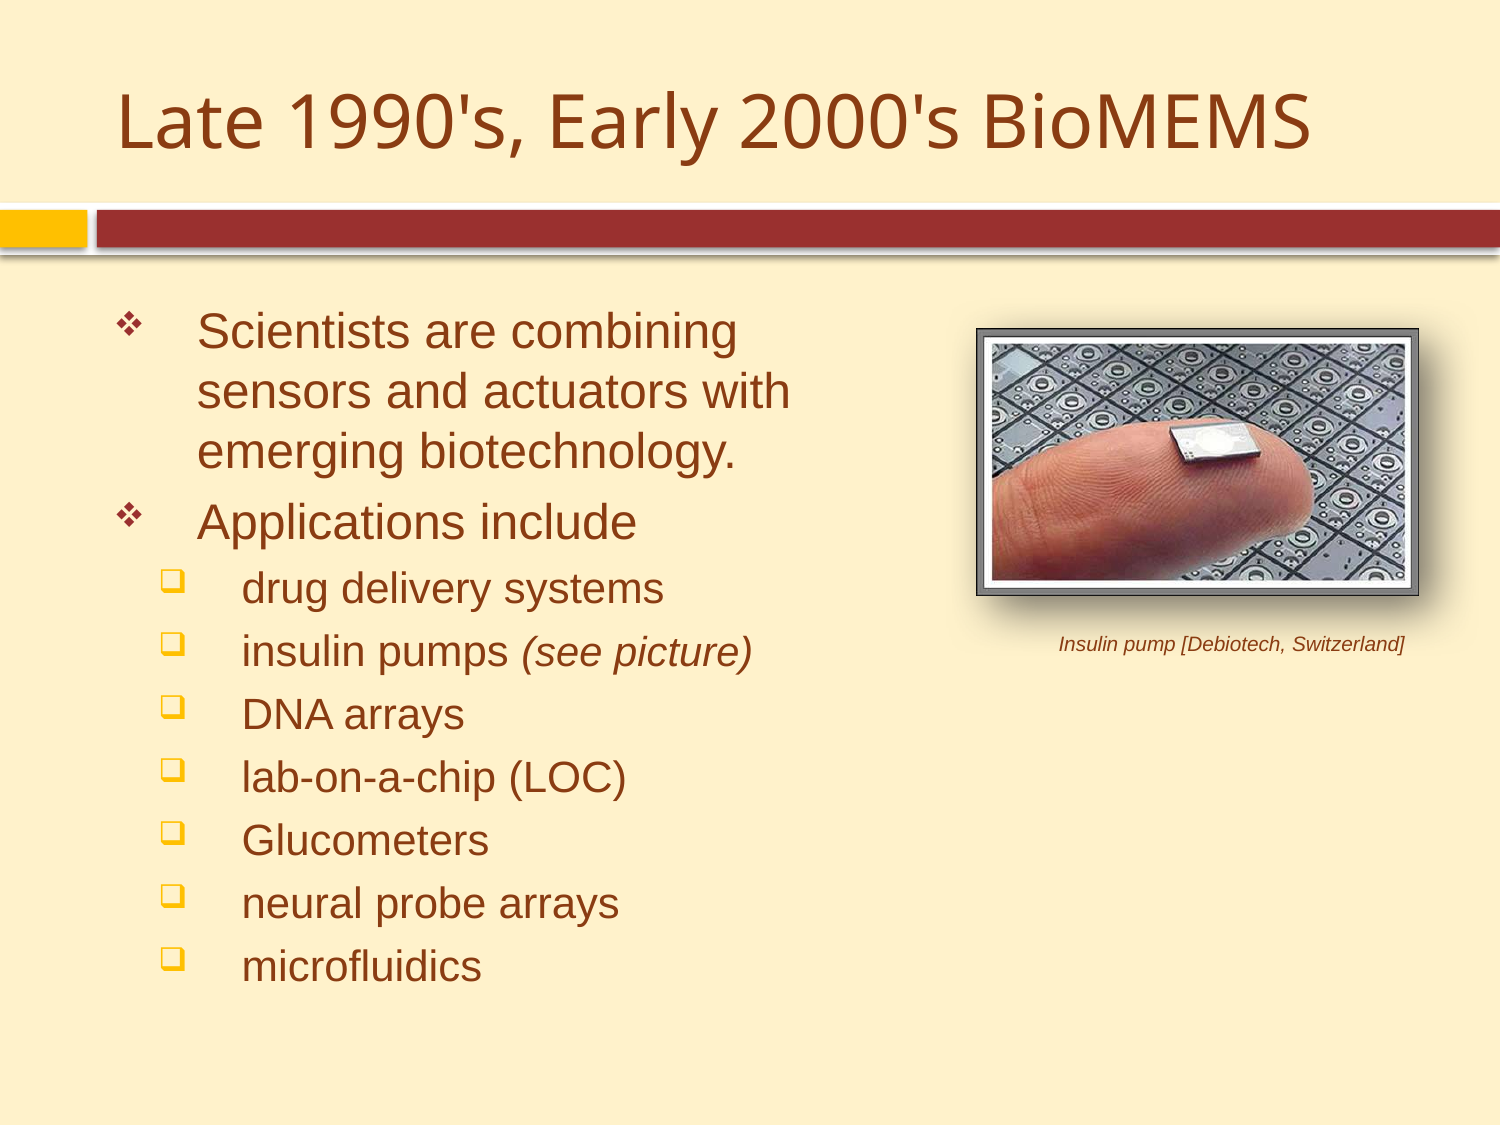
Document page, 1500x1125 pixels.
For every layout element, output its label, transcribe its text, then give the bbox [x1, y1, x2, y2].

title Late 1990's, Early 2000's BioMEMS [100, 37, 1438, 200]
picture [976, 327, 1419, 596]
text_box Insulin pump [Debiotech, Switzerland] [1043, 623, 1426, 664]
list Scientists are combining sensors and actuators with emerging biotechnology. Applications include drug delivery systems insulin pumps (see picture) DNA arrays lab-on-a-chip (LOC) Glucometers neural probe arrays microfluidics [98, 290, 921, 1038]
